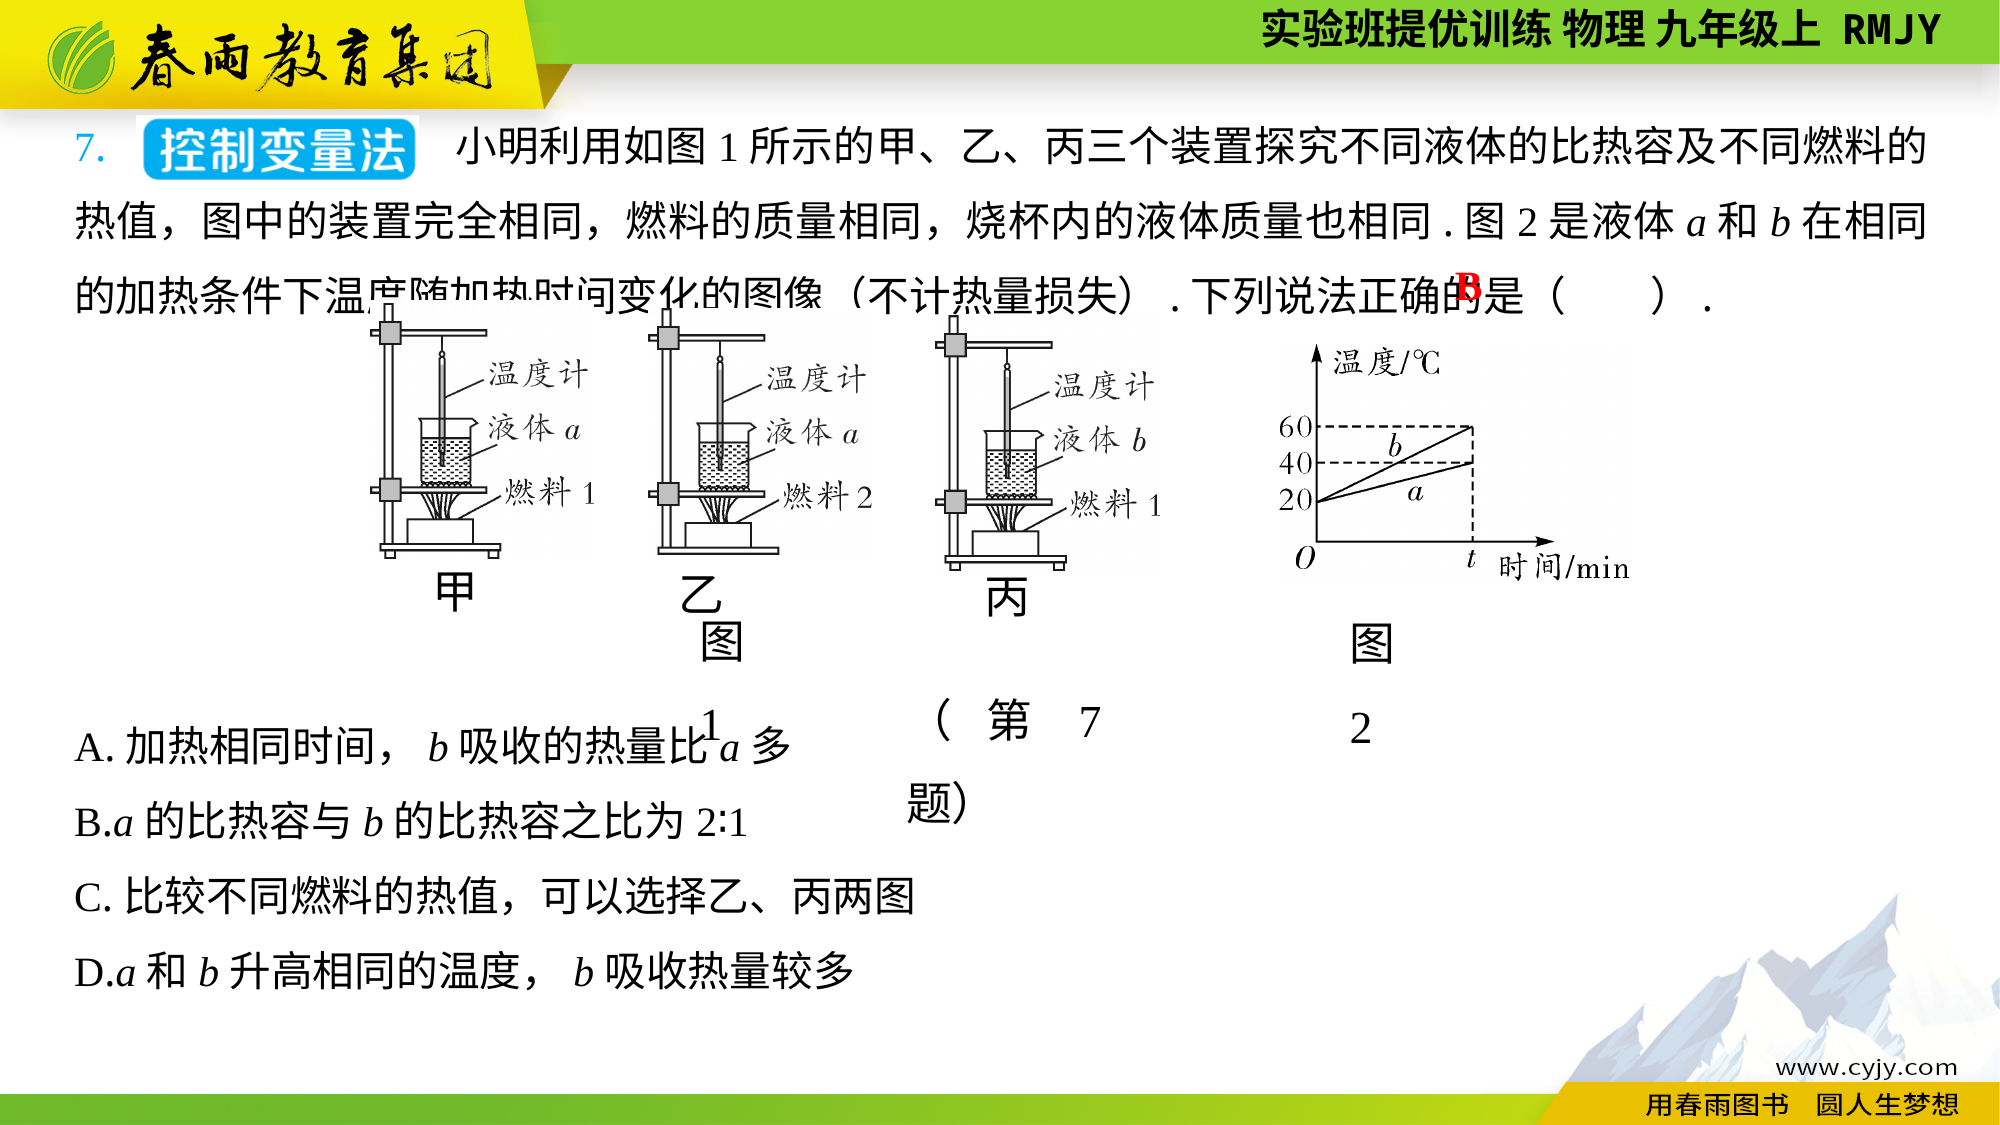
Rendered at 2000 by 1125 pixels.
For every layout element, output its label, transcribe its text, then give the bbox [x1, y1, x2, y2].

text_box 甲 [417, 567, 494, 625]
picture [0, 0, 2000, 1125]
list 7. 小明利用如图1所示的甲、乙、丙三个装置探究不同液体的比热容及不同燃料的热值，图中的装置完全相同，燃料的质量相同，烧杯内的液体质量也相同.图2是液体a和b在相同的加热条件下温度随加热时间变化的图像（不计热量损失）.下列说法正确的是（ ）. A.加热相同时间，b吸收的热量比a多 B.a的比热容与b的比热容之比为2∶1 C.比较不同燃料的热值，可以选择乙、丙两图 D.a和b升高相同的温度，b吸收热量较多 [59, 87, 1944, 1042]
text_box （第7题） [891, 657, 1128, 755]
text_box 乙 [663, 564, 740, 628]
text_box B [1439, 251, 1498, 317]
text_box 丙 [969, 580, 1045, 630]
text_box 图2 [1334, 589, 1434, 678]
text_box 图1 [684, 577, 784, 675]
